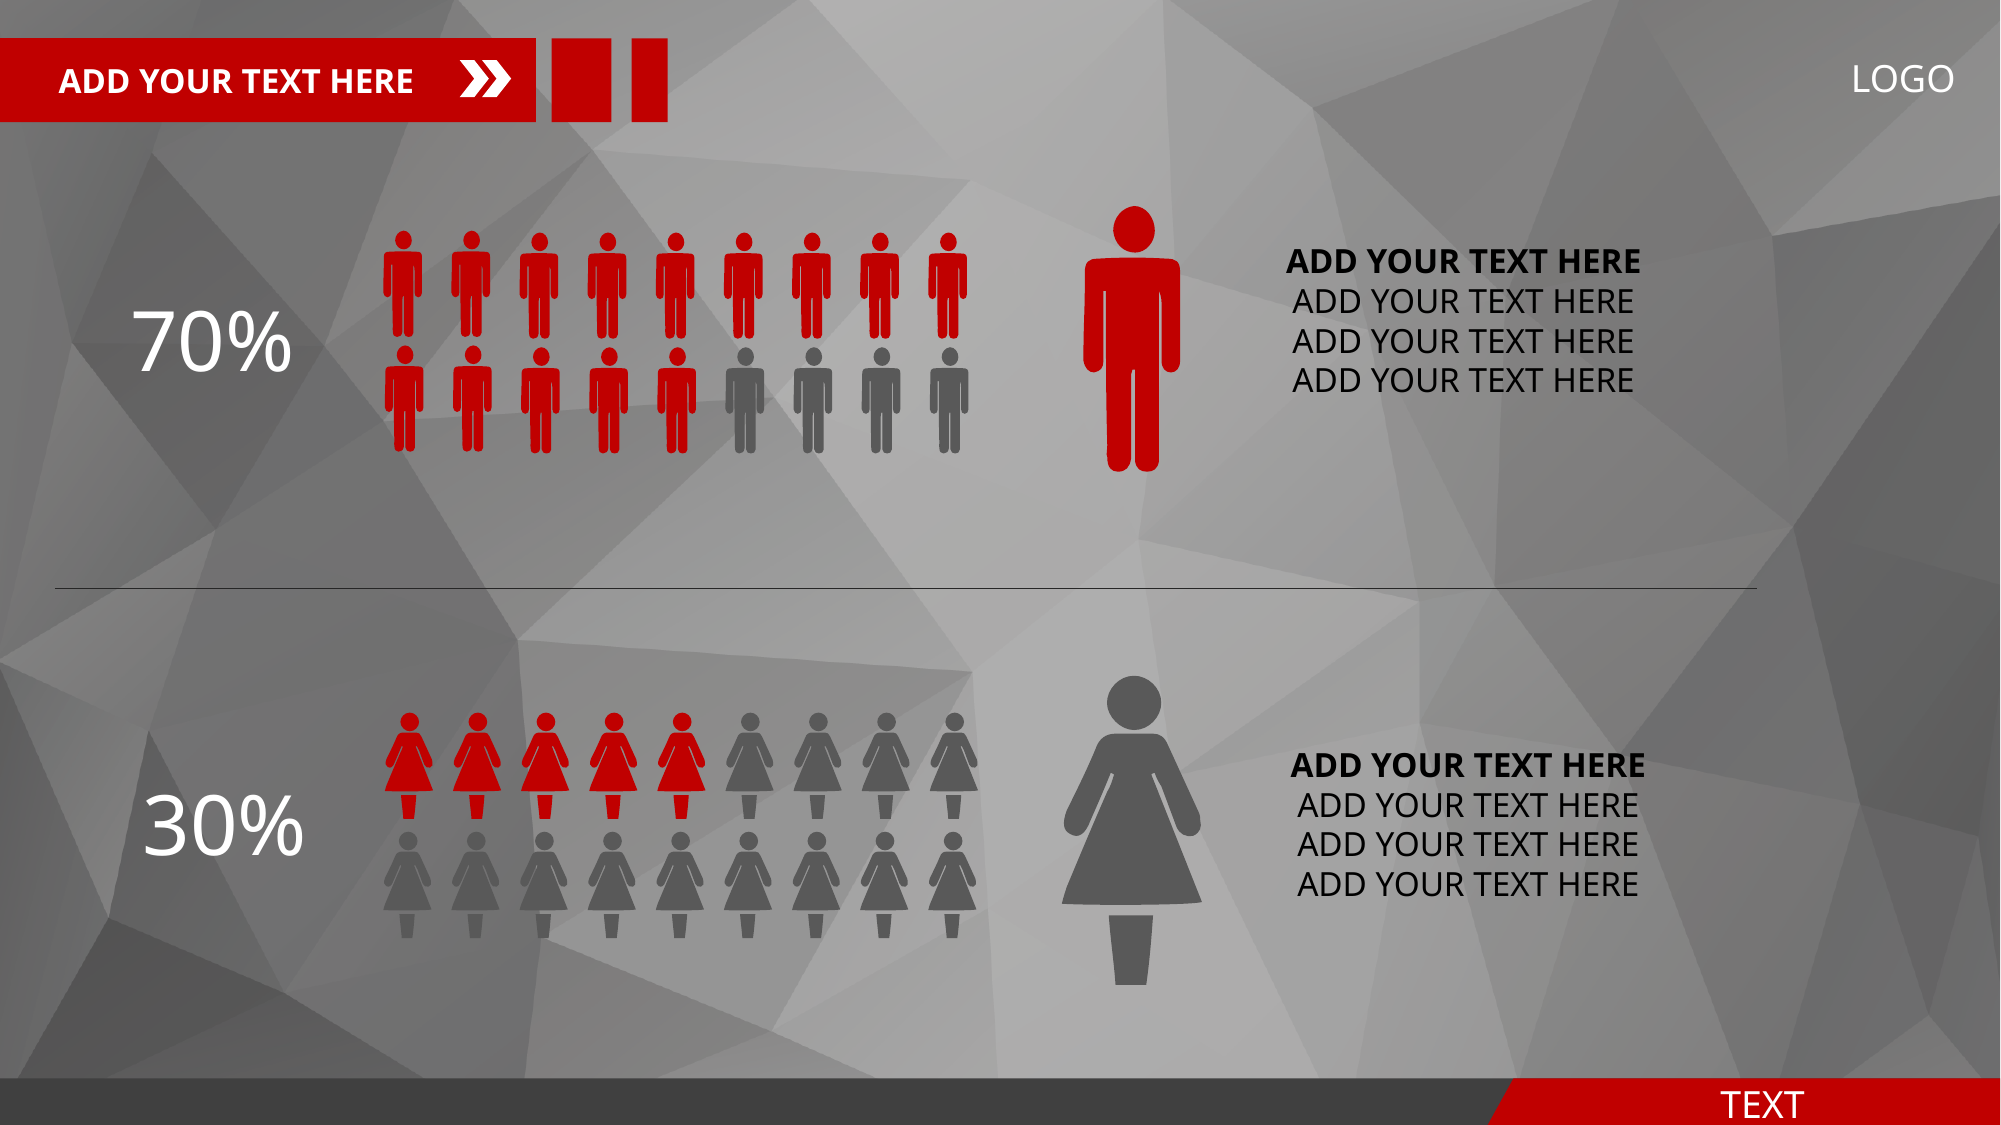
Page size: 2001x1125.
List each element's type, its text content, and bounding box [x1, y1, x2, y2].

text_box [860, 232, 899, 339]
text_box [928, 232, 967, 339]
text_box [452, 345, 492, 452]
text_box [655, 232, 695, 339]
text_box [655, 831, 704, 939]
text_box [1083, 205, 1181, 472]
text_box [793, 347, 833, 454]
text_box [861, 347, 901, 454]
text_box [725, 347, 765, 454]
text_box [383, 831, 432, 939]
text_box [383, 230, 422, 337]
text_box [521, 347, 560, 454]
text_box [793, 712, 842, 819]
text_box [587, 232, 627, 339]
picture [0, 0, 2001, 1078]
text_box ADD YOUR TEXT HERE ADD YOUR TEXT HERE ADD YOUR TEXT HERE ADD YOUR TEXT HERE [1275, 736, 1662, 911]
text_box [1061, 675, 1202, 985]
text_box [792, 831, 841, 939]
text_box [860, 831, 909, 939]
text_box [519, 232, 559, 339]
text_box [519, 831, 568, 939]
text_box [589, 347, 628, 454]
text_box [929, 347, 969, 454]
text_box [723, 232, 763, 339]
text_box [384, 712, 434, 819]
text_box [452, 712, 502, 819]
chart [599, 714, 1064, 1024]
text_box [451, 230, 491, 337]
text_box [723, 831, 773, 939]
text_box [725, 712, 774, 819]
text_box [521, 712, 570, 819]
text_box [657, 712, 706, 819]
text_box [384, 345, 424, 452]
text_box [587, 831, 636, 939]
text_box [451, 831, 500, 939]
text_box 70% [115, 280, 310, 396]
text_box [792, 232, 831, 339]
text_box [929, 712, 978, 819]
text_box ADD YOUR TEXT HERE ADD YOUR TEXT HERE ADD YOUR TEXT HERE ADD YOUR TEXT HERE [1271, 232, 1657, 407]
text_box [928, 831, 977, 939]
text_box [861, 712, 910, 819]
text_box 30% [127, 765, 322, 880]
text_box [657, 347, 696, 454]
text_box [589, 712, 638, 819]
